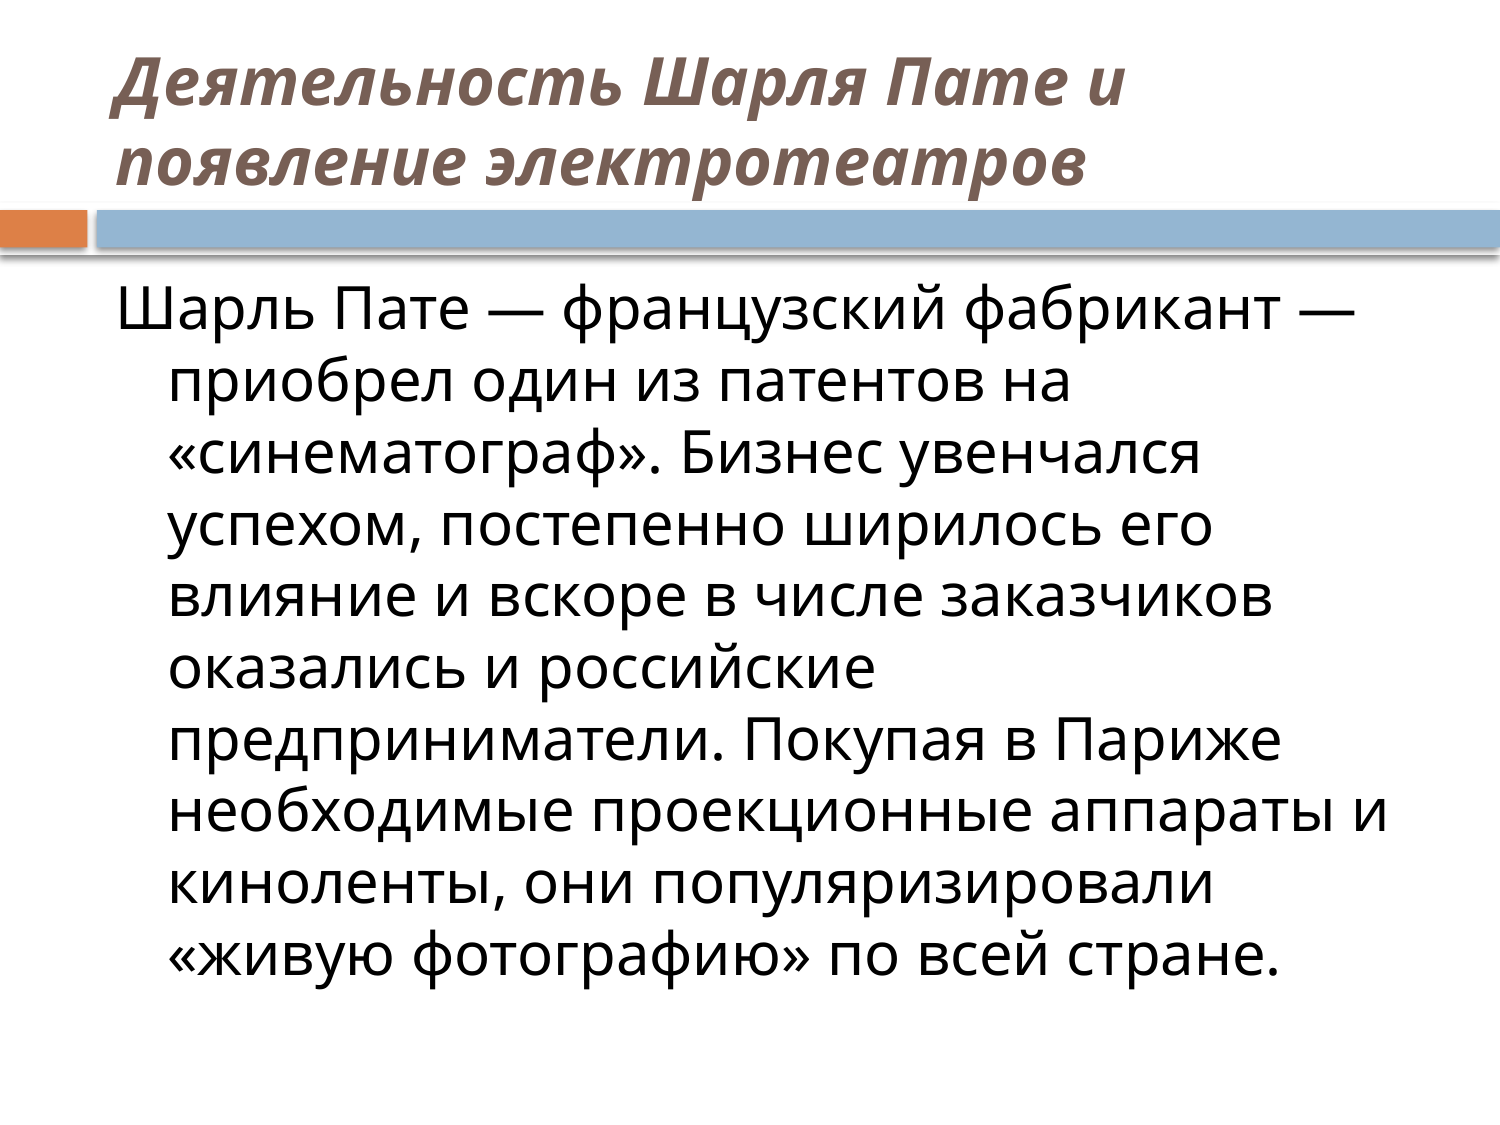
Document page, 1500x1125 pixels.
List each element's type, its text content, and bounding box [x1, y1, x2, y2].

list Шарль Пате — французский фабрикант — приобрел один из патентов на «синематограф». Бизнес увенчался успехом, постепенно ширилось его влияние и вскоре в числе заказчиков оказались и российские предприниматели. Покупая в Париже необходимые проекционные аппараты и киноленты, они популяризировали «живую фотографию» по всей стране. [100, 262, 1438, 1000]
title Деятельность Шарля Пате и появление электротеатров [100, 37, 1438, 200]
